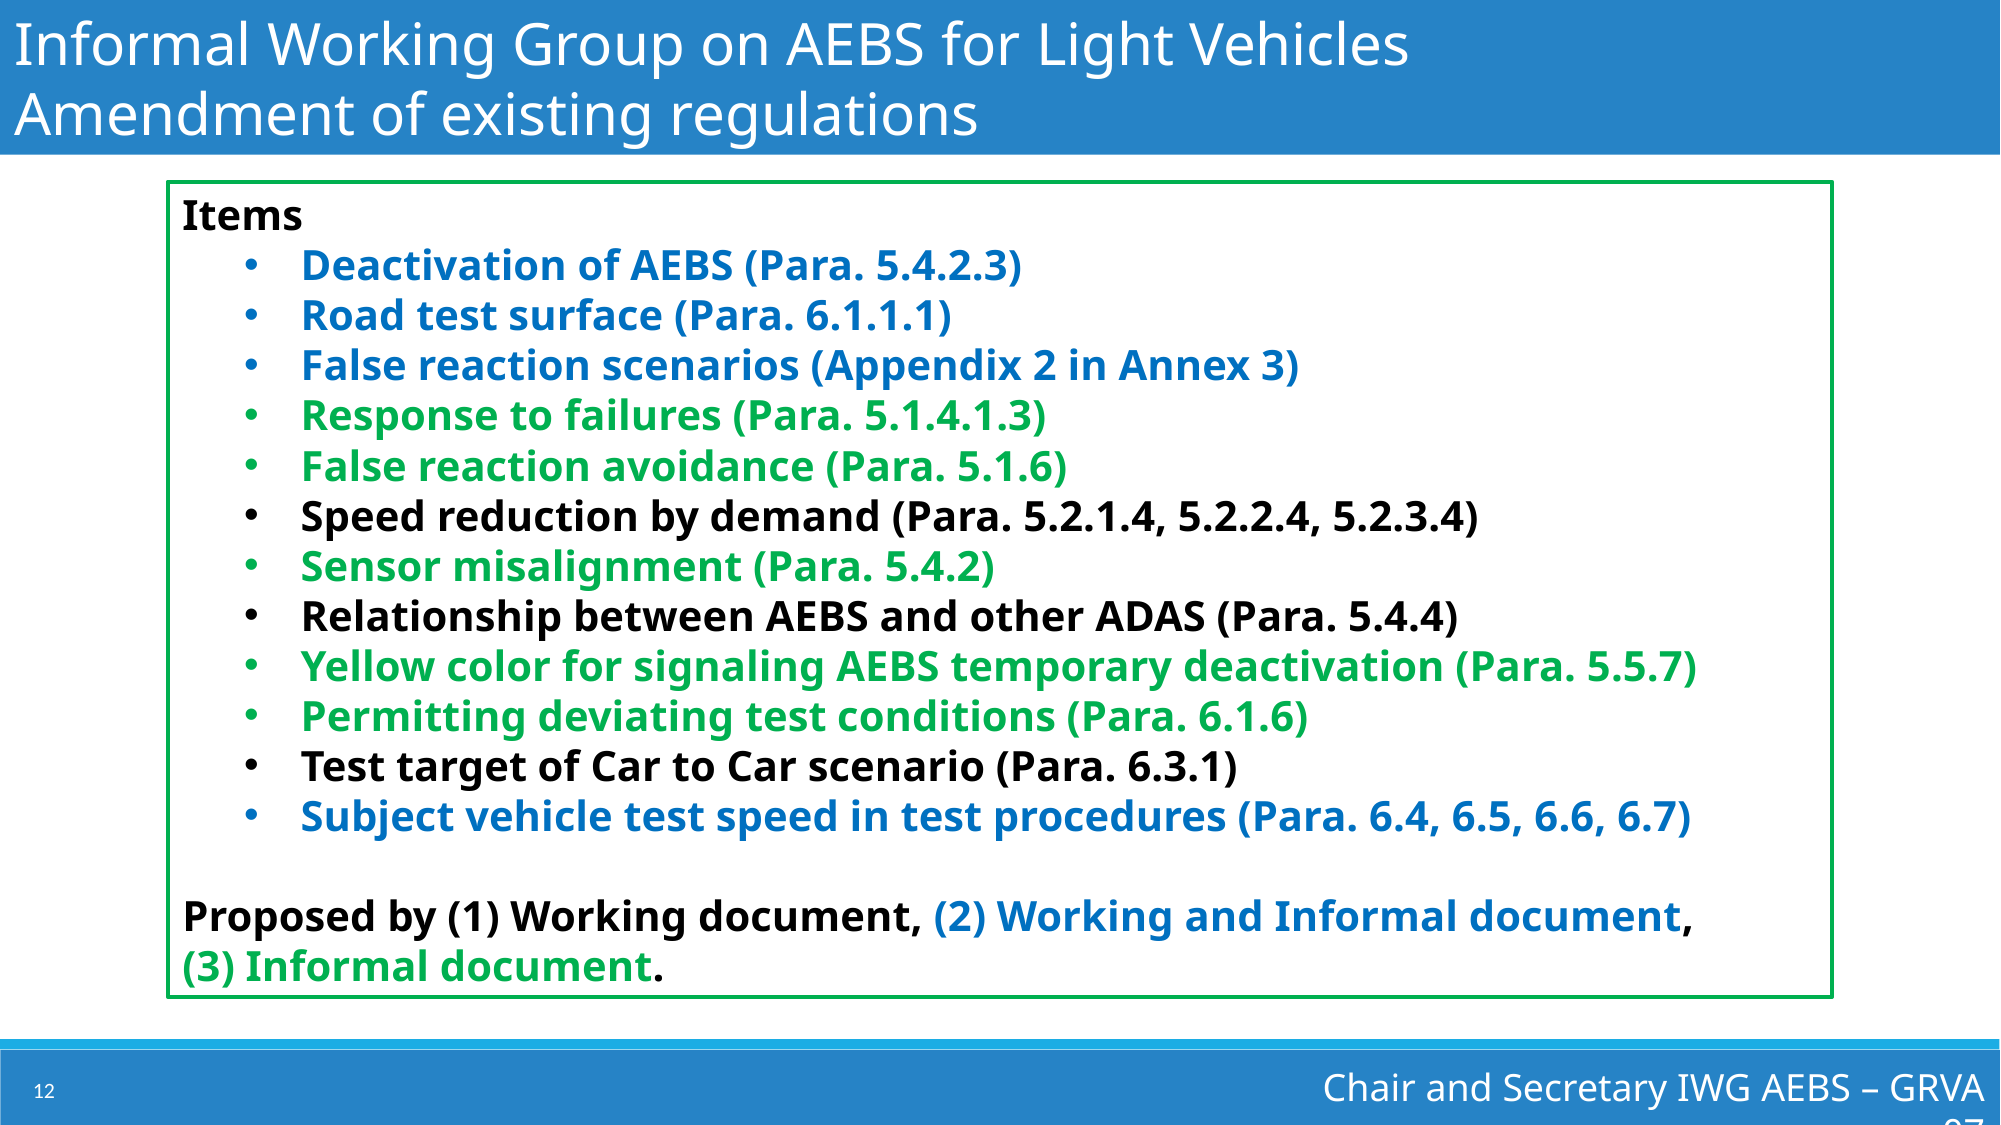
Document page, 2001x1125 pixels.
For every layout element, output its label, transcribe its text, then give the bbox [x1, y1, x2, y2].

slide_number 12 [0, 1059, 70, 1120]
text_box Informal Working Group on AEBS for Light Vehicles Amendment of existing regulations [0, 0, 2000, 155]
text_box Chair and Secretary IWG AEBS – GRVA 07 [1263, 1056, 2000, 1125]
text_box Items Deactivation of AEBS (Para. 5.4.2.3) Road test surface (Para. 6.1.1.1) False reaction scenarios (Appendix 2 in Annex 3) Response to failures (Para. 5.1.4.1.3) False reaction avoidance (Para. 5.1.6) Speed reduction by demand (Para. 5.2.1.4, 5.2.2.4, 5.2.3.4) Sensor misalignment (Para. 5.4.2) Relationship between AEBS and other ADAS (Para. 5.4.4) Yellow color for signaling AEBS temporary deactivation (Para. 5.5.7) Permitting deviating test conditions (Para. 6.1.6) Test target of Car to Car scenario (Para. 6.3.1) Subject vehicle test speed in test procedures (Para. 6.4, 6.5, 6.6, 6.7) Proposed by (1) Working document, (2) Working and Informal document, (3) Informal document. [167, 181, 1833, 997]
